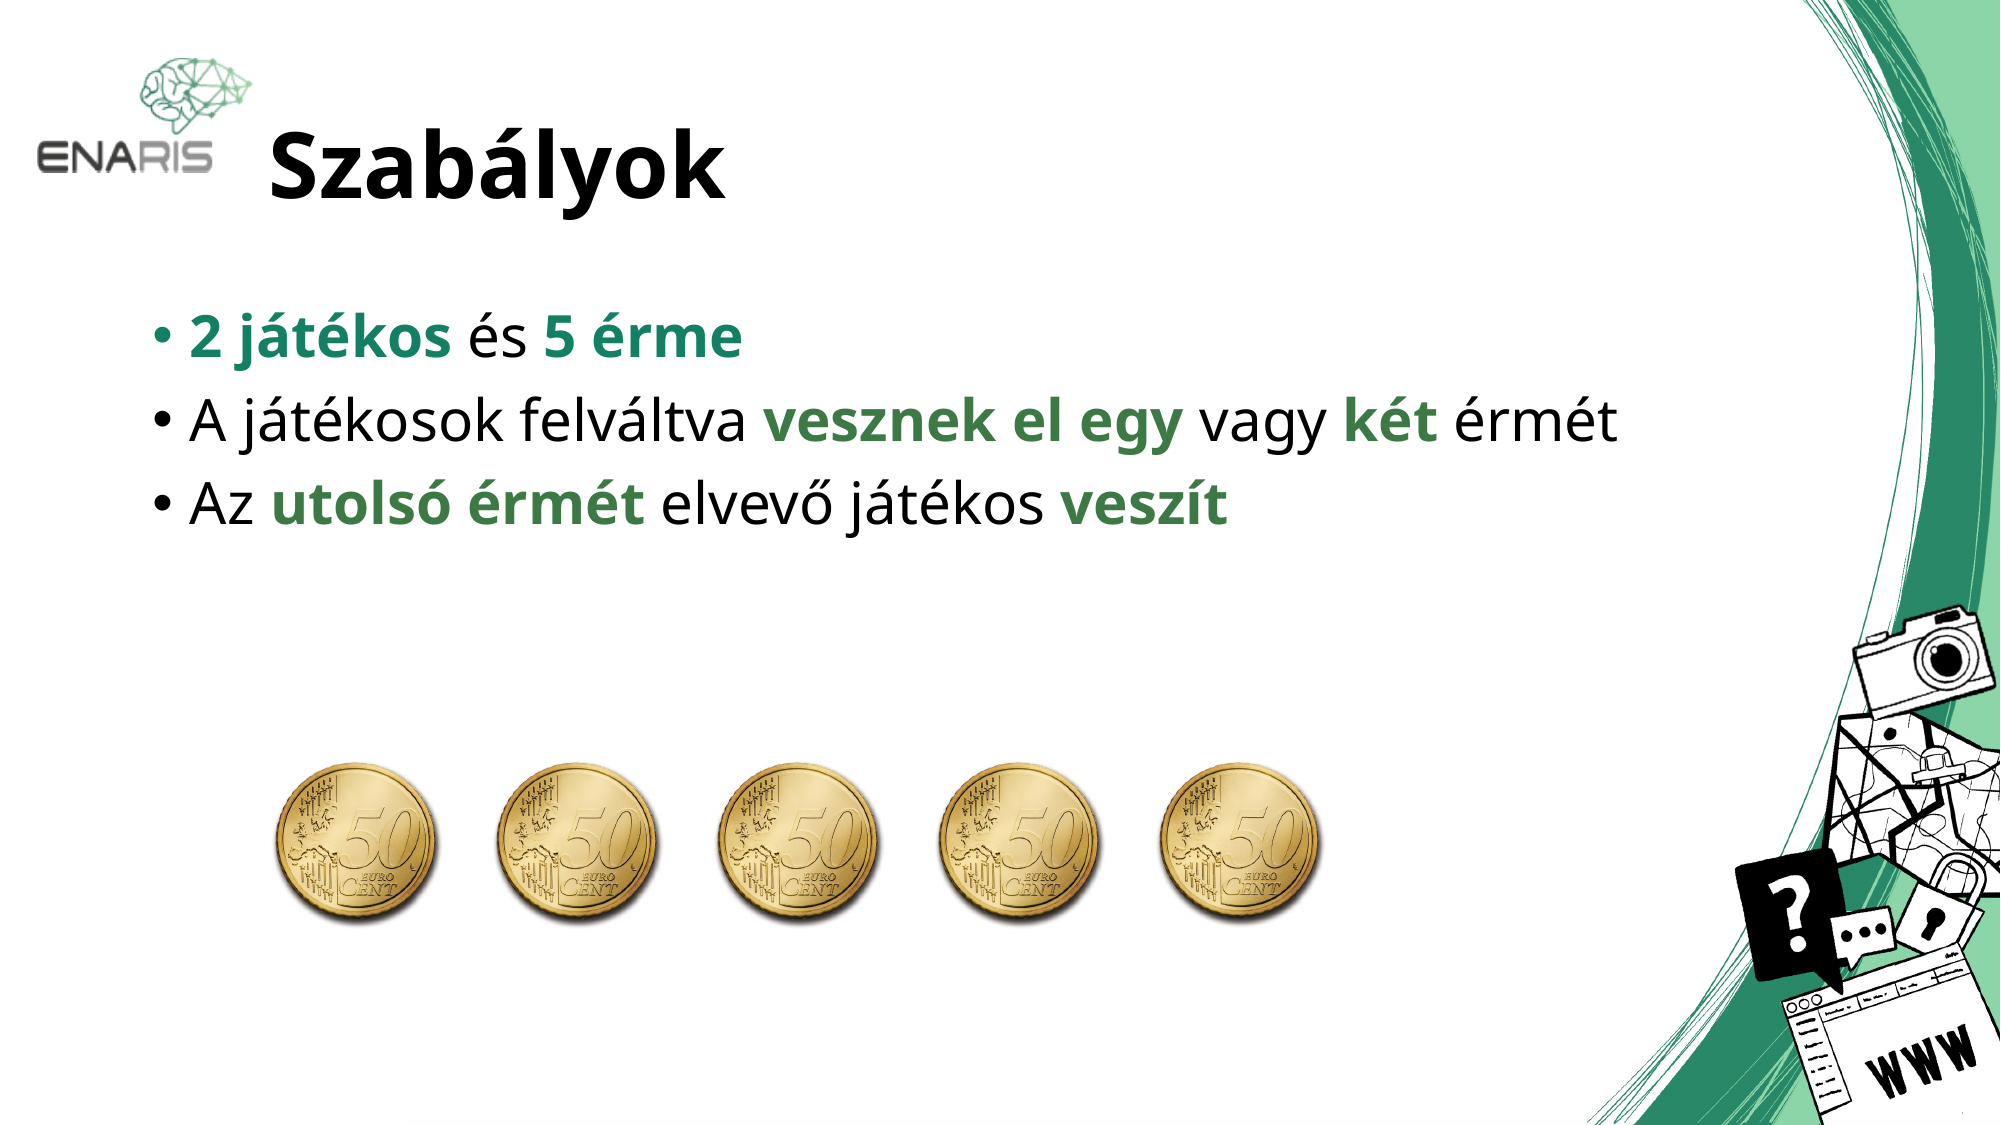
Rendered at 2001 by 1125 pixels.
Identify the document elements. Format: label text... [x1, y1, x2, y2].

picture [270, 759, 444, 931]
picture [37, 58, 254, 173]
picture [933, 759, 1107, 931]
title Szabályok [253, 59, 1863, 278]
picture [491, 759, 665, 931]
picture [712, 759, 886, 931]
list 2 játékos és 5 érme A játékosok felváltva vesznek el egy vagy két érmét Az utolsó érmét elvevő játékos veszít [137, 299, 1728, 1014]
picture [1153, 759, 1327, 930]
picture [408, 0, 2000, 1125]
